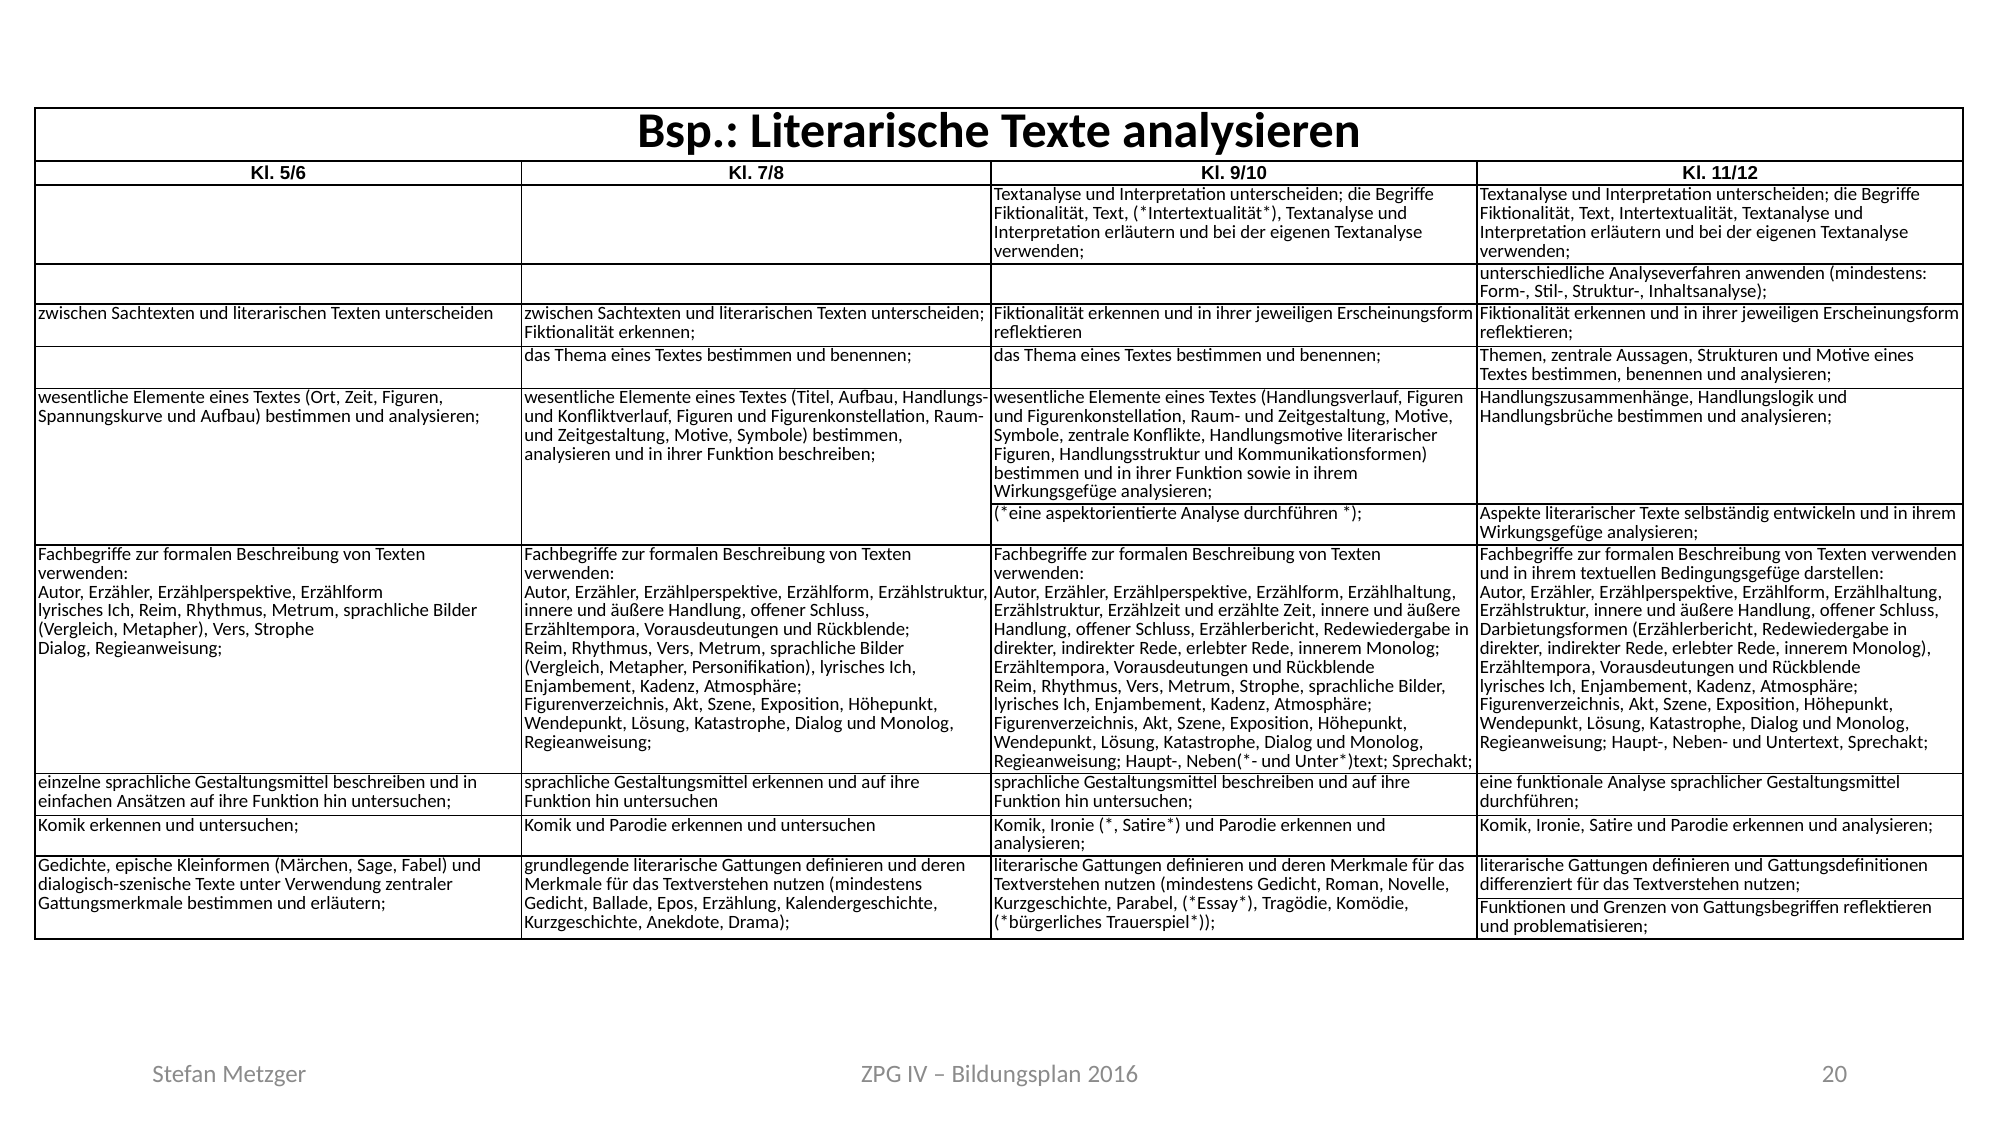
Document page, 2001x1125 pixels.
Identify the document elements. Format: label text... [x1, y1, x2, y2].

table_cell wesentliche Elemente eines Textes (Handlungsverlauf, Figuren und Figurenkonstellation, Raum- und Zeitgestaltung, Motive, Symbole, zentrale Konflikte, Handlungsmotive literarischer Figuren, Handlungsstruktur und Kommunikationsformen) bestimmen und in ihrer Funktion sowie in ihrem Wirkungsgefüge analysieren; [992, 389, 1476, 503]
slide_number Stefan Metzger [137, 1042, 588, 1103]
table_cell Kl. 9/10 [992, 162, 1476, 184]
table_cell Fiktionalität erkennen und in ihrer jeweiligen Erscheinungsform reflektieren [992, 305, 1476, 346]
table_cell Fachbegriffe zur formalen Beschreibung von Texten verwenden: Autor, Erzähler, Erzählperspektive, Erzählform, Erzählhaltung, Erzählstruktur, Erzählzeit und erzählte Zeit, innere und äußere Handlung, offener Schluss, Erzählerbericht, Redewiedergabe in direkter, indirekter Rede, erlebter Rede, innerem Monolog; Erzähltempora, Vorausdeutungen und Rückblende Reim, Rhythmus, Vers, Metrum, Strophe, sprachliche Bilder, lyrisches Ich, Enjambement, Kadenz, Atmosphäre; Figurenverzeichnis, Akt, Szene, Exposition, Höhepunkt, Wendepunkt, Lösung, Katastrophe, Dialog und Monolog, Regieanweisung; Haupt-, Neben(*- und Unter*)text; Sprechakt; [992, 546, 1476, 773]
table_cell wesentliche Elemente eines Textes (Titel, Aufbau, Handlungs- und Konfliktverlauf, Figuren und Figurenkonstellation, Raum- und Zeitgestaltung, Motive, Symbole) bestimmen, analysieren und in ihrer Funktion beschreiben; [522, 389, 990, 544]
footer ZPG IV – Bildungsplan 2016 [662, 1042, 1338, 1103]
table_cell das Thema eines Textes bestimmen und benennen; [522, 347, 990, 388]
table_cell Handlungszusammenhänge, Handlungslogik und Handlungsbrüche bestimmen und analysieren; [1478, 389, 1962, 503]
table_cell Funktionen und Grenzen von Gattungsbegriffen reflektieren und problematisieren; [1478, 899, 1962, 938]
table_cell das Thema eines Textes bestimmen und benennen; [992, 347, 1476, 388]
table_cell Fiktionalität erkennen und in ihrer jeweiligen Erscheinungsform reflektieren; [1478, 305, 1962, 346]
table_cell sprachliche Gestaltungsmittel erkennen und auf ihre Funktion hin untersuchen [522, 774, 990, 815]
table_cell sprachliche Gestaltungsmittel beschreiben und auf ihre Funktion hin untersuchen; [992, 774, 1476, 815]
table_cell literarische Gattungen definieren und deren Merkmale für das Textverstehen nutzen (mindestens Gedicht, Roman, Novelle, Kurzgeschichte, Parabel, (*Essay*), Tragödie, Komödie, (*bürgerliches Trauerspiel*)); [992, 857, 1476, 938]
slide_number 20 [1412, 1042, 1863, 1103]
table_cell Kl. 7/8 [522, 162, 990, 184]
table_cell eine funktionale Analyse sprachlicher Gestaltungsmittel durchführen; [1478, 774, 1962, 815]
table_cell [36, 186, 521, 263]
table_cell Gedichte, epische Kleinformen (Märchen, Sage, Fabel) und dialogisch-szenische Texte unter Verwendung zentraler Gattungsmerkmale bestimmen und erläutern; [36, 857, 521, 938]
table_cell Aspekte literarischer Texte selbständig entwickeln und in ihrem Wirkungsgefüge analysieren; [1478, 505, 1962, 544]
table_cell einzelne sprachliche Gestaltungsmittel beschreiben und in einfachen Ansätzen auf ihre Funktion hin untersuchen; [36, 774, 521, 815]
table_cell Fachbegriffe zur formalen Beschreibung von Texten verwenden: Autor, Erzähler, Erzählperspektive, Erzählform lyrisches Ich, Reim, Rhythmus, Metrum, sprachliche Bilder (Vergleich, Metapher), Vers, Strophe Dialog, Regieanweisung; [36, 546, 521, 773]
table_cell wesentliche Elemente eines Textes (Ort, Zeit, Figuren, Spannungskurve und Aufbau) bestimmen und analysieren; [36, 389, 521, 544]
table_cell grundlegende literarische Gattungen definieren und deren Merkmale für das Textverstehen nutzen (mindestens Gedicht, Ballade, Epos, Erzählung, Kalendergeschichte, Kurzgeschichte, Anekdote, Drama); [522, 857, 990, 938]
table_cell Textanalyse und Interpretation unterscheiden; die Begriffe Fiktionalität, Text, (*Intertextualität*), Textanalyse und Interpretation erläutern und bei der eigenen Textanalyse verwenden; [992, 186, 1476, 263]
table_cell [36, 265, 521, 303]
table_cell [522, 265, 990, 303]
table_cell Kl. 11/12 [1478, 162, 1962, 184]
table_cell zwischen Sachtexten und literarischen Texten unterscheiden; Fiktionalität erkennen; [522, 305, 990, 346]
table_cell Komik, Ironie (*, Satire*) und Parodie erkennen und analysieren; [992, 816, 1476, 855]
table_cell Textanalyse und Interpretation unterscheiden; die Begriffe Fiktionalität, Text, Intertextualität, Textanalyse und Interpretation erläutern und bei der eigenen Textanalyse verwenden; [1478, 186, 1962, 263]
table_header Bsp.: Literarische Texte analysieren [36, 109, 1962, 160]
table_cell Themen, zentrale Aussagen, Strukturen und Motive eines Textes bestimmen, benennen und analysieren; [1478, 347, 1962, 388]
table_cell Komik, Ironie, Satire und Parodie erkennen und analysieren; [1478, 816, 1962, 855]
table_cell Fachbegriffe zur formalen Beschreibung von Texten verwenden: Autor, Erzähler, Erzählperspektive, Erzählform, Erzählstruktur, innere und äußere Handlung, offener Schluss, Erzähltempora, Vorausdeutungen und Rückblende; Reim, Rhythmus, Vers, Metrum, sprachliche Bilder (Vergleich, Metapher, Personifikation), lyrisches Ich, Enjambement, Kadenz, Atmosphäre; Figurenverzeichnis, Akt, Szene, Exposition, Höhepunkt, Wendepunkt, Lösung, Katastrophe, Dialog und Monolog, Regieanweisung; [522, 546, 990, 773]
table_cell Komik und Parodie erkennen und untersuchen [522, 816, 990, 855]
table_cell zwischen Sachtexten und literarischen Texten unterscheiden [36, 305, 521, 346]
table_cell [992, 265, 1476, 303]
table_cell (*eine aspektorientierte Analyse durchführen *); [992, 505, 1476, 544]
table_cell Komik erkennen und untersuchen; [36, 816, 521, 855]
table_cell Kl. 5/6 [36, 162, 521, 184]
table_cell unterschiedliche Analyseverfahren anwenden (mindestens: Form-, Stil-, Struktur-, Inhaltsanalyse); [1478, 265, 1962, 303]
table_cell [522, 186, 990, 263]
table_cell Fachbegriffe zur formalen Beschreibung von Texten verwenden und in ihrem textuellen Bedingungsgefüge darstellen: Autor, Erzähler, Erzählperspektive, Erzählform, Erzählhaltung, Erzählstruktur, innere und äußere Handlung, offener Schluss, Darbietungsformen (Erzählerbericht, Redewiedergabe in direkter, indirekter Rede, erlebter Rede, innerem Monolog), Erzähltempora, Vorausdeutungen und Rückblende lyrisches Ich, Enjambement, Kadenz, Atmosphäre; Figurenverzeichnis, Akt, Szene, Exposition, Höhepunkt, Wendepunkt, Lösung, Katastrophe, Dialog und Monolog, Regieanweisung; Haupt-, Neben- und Untertext, Sprechakt; [1478, 546, 1962, 773]
table_cell literarische Gattungen definieren und Gattungsdefinitionen differenziert für das Textverstehen nutzen; [1478, 857, 1962, 898]
table_cell [36, 347, 521, 388]
